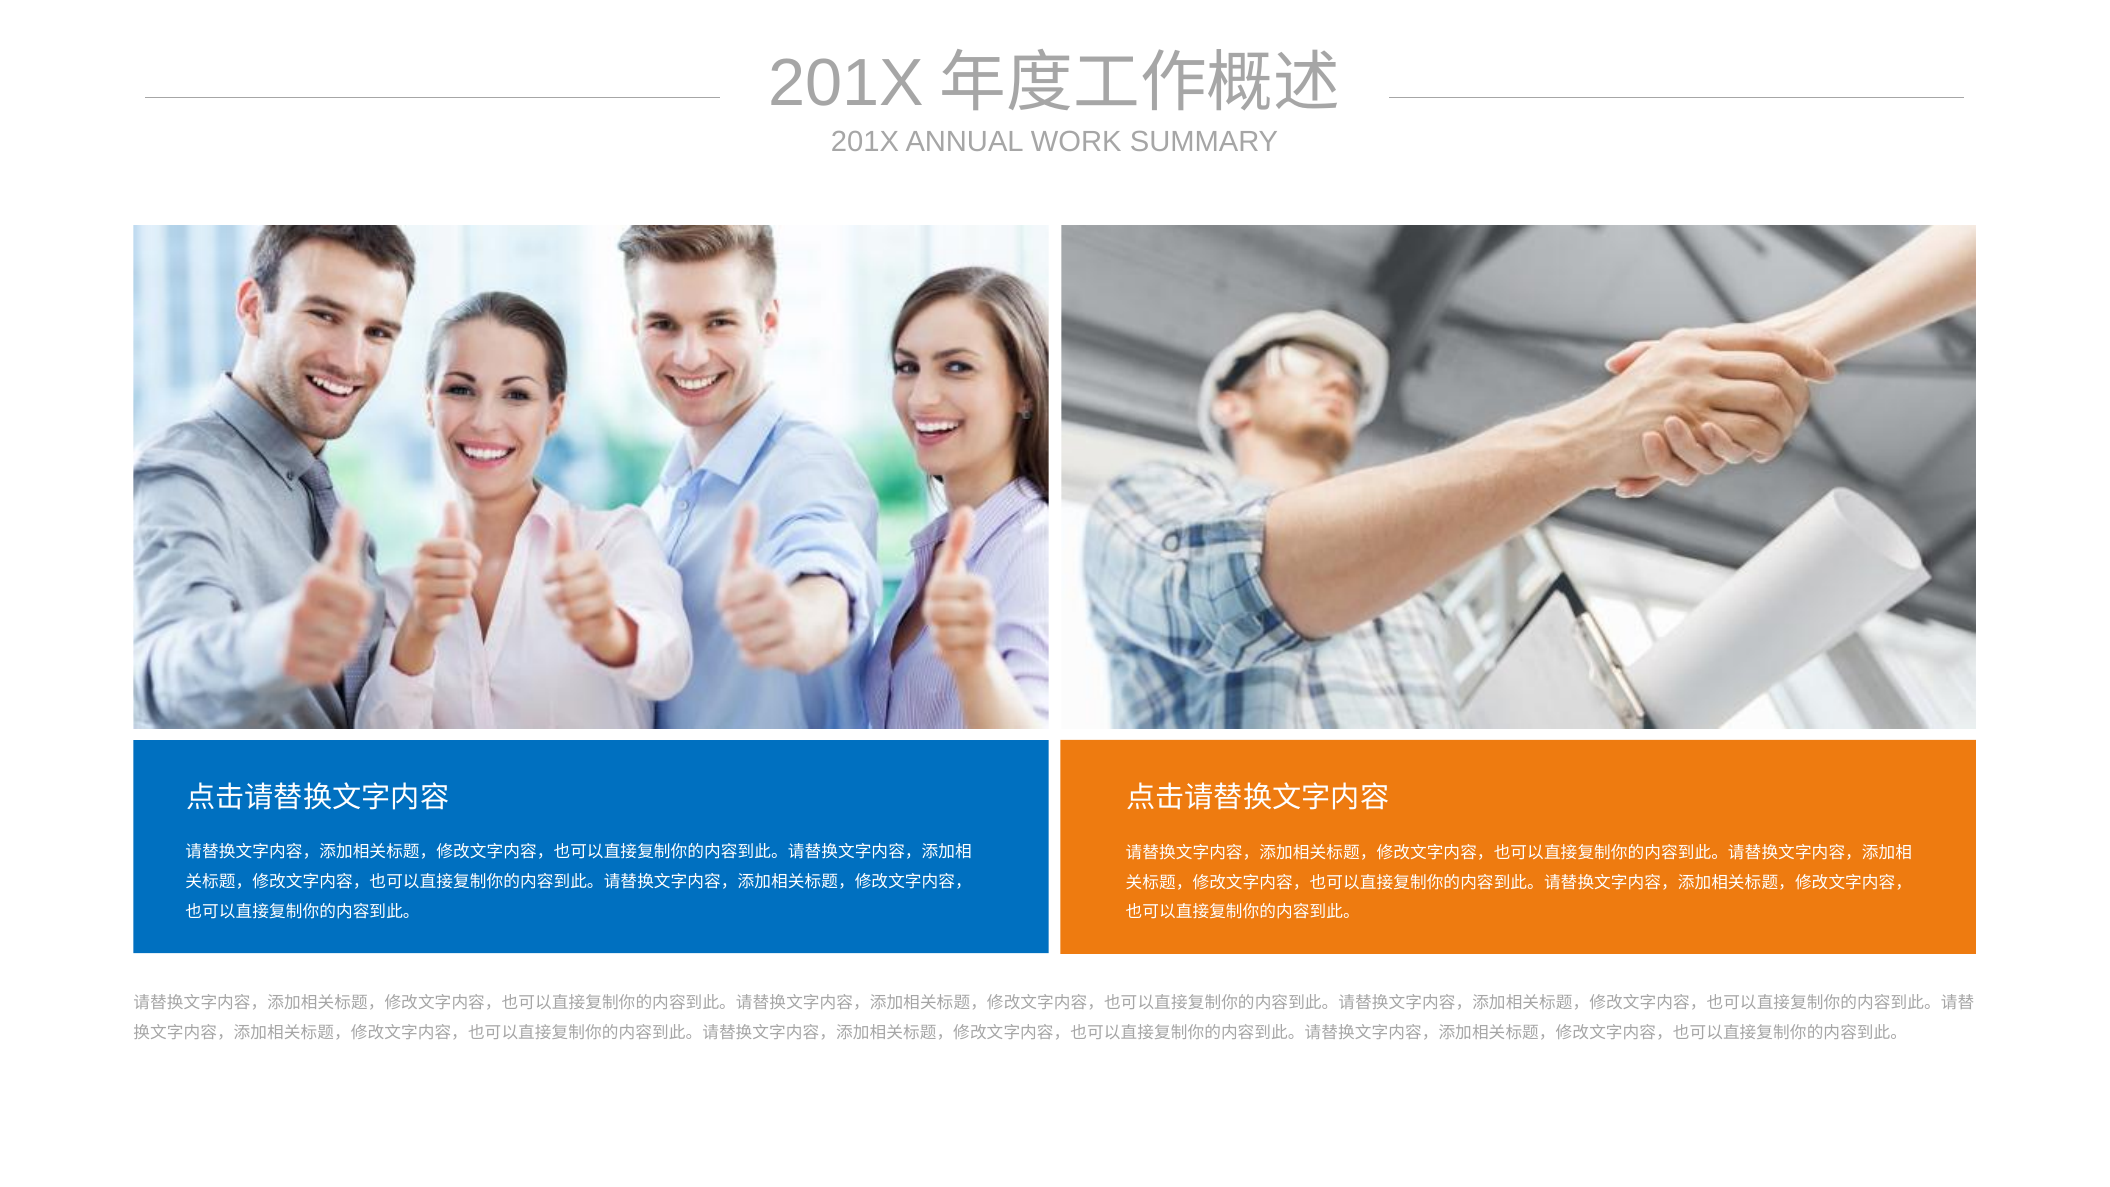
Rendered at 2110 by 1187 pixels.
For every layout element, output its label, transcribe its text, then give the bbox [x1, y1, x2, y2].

text_box 请替换文字内容，添加相关标题，修改文字内容，也可以直接复制你的内容到此。请替换文字内容，添加相关标题，修改文字内容，也可以直接复制你的内容到此。请替换文字内容，添加相关标题，修改文字内容，也可以直接复制你的内容到此。 [1125, 831, 1929, 922]
text_box 请替换文字内容，添加相关标题，修改文字内容，也可以直接复制你的内容到此。请替换文字内容，添加相关标题，修改文字内容，也可以直接复制你的内容到此。请替换文字内容，添加相关标题，修改文字内容，也可以直接复制你的内容到此。请替换文字内容，添加相关标题，修改文字内容，也可以直接复制你的内容到此。请替换文字内容，添加相关标题，修改文字内容，也可以直接复制你的内容到此。请替换文字内容，添加相关标题，修改文字内容，也可以直接复制你的内容到此。 [133, 981, 1976, 1042]
text_box [1059, 739, 1977, 955]
text_box 201X年度工作概述 [730, 98, 1379, 119]
text_box [1060, 224, 1977, 730]
text_box 点击请替换文字内容 [186, 777, 450, 814]
text_box [132, 739, 1050, 954]
text_box 201X ANNUAL WORK SUMMARY [824, 122, 1285, 158]
text_box [132, 224, 1050, 730]
text_box 201X年度工作概述 [730, 38, 1379, 96]
text_box 点击请替换文字内容 [1126, 778, 1390, 814]
text_box 请替换文字内容，添加相关标题，修改文字内容，也可以直接复制你的内容到此。请替换文字内容，添加相关标题，修改文字内容，也可以直接复制你的内容到此。请替换文字内容，添加相关标题，修改文字内容，也可以直接复制你的内容到此。 [185, 830, 989, 921]
